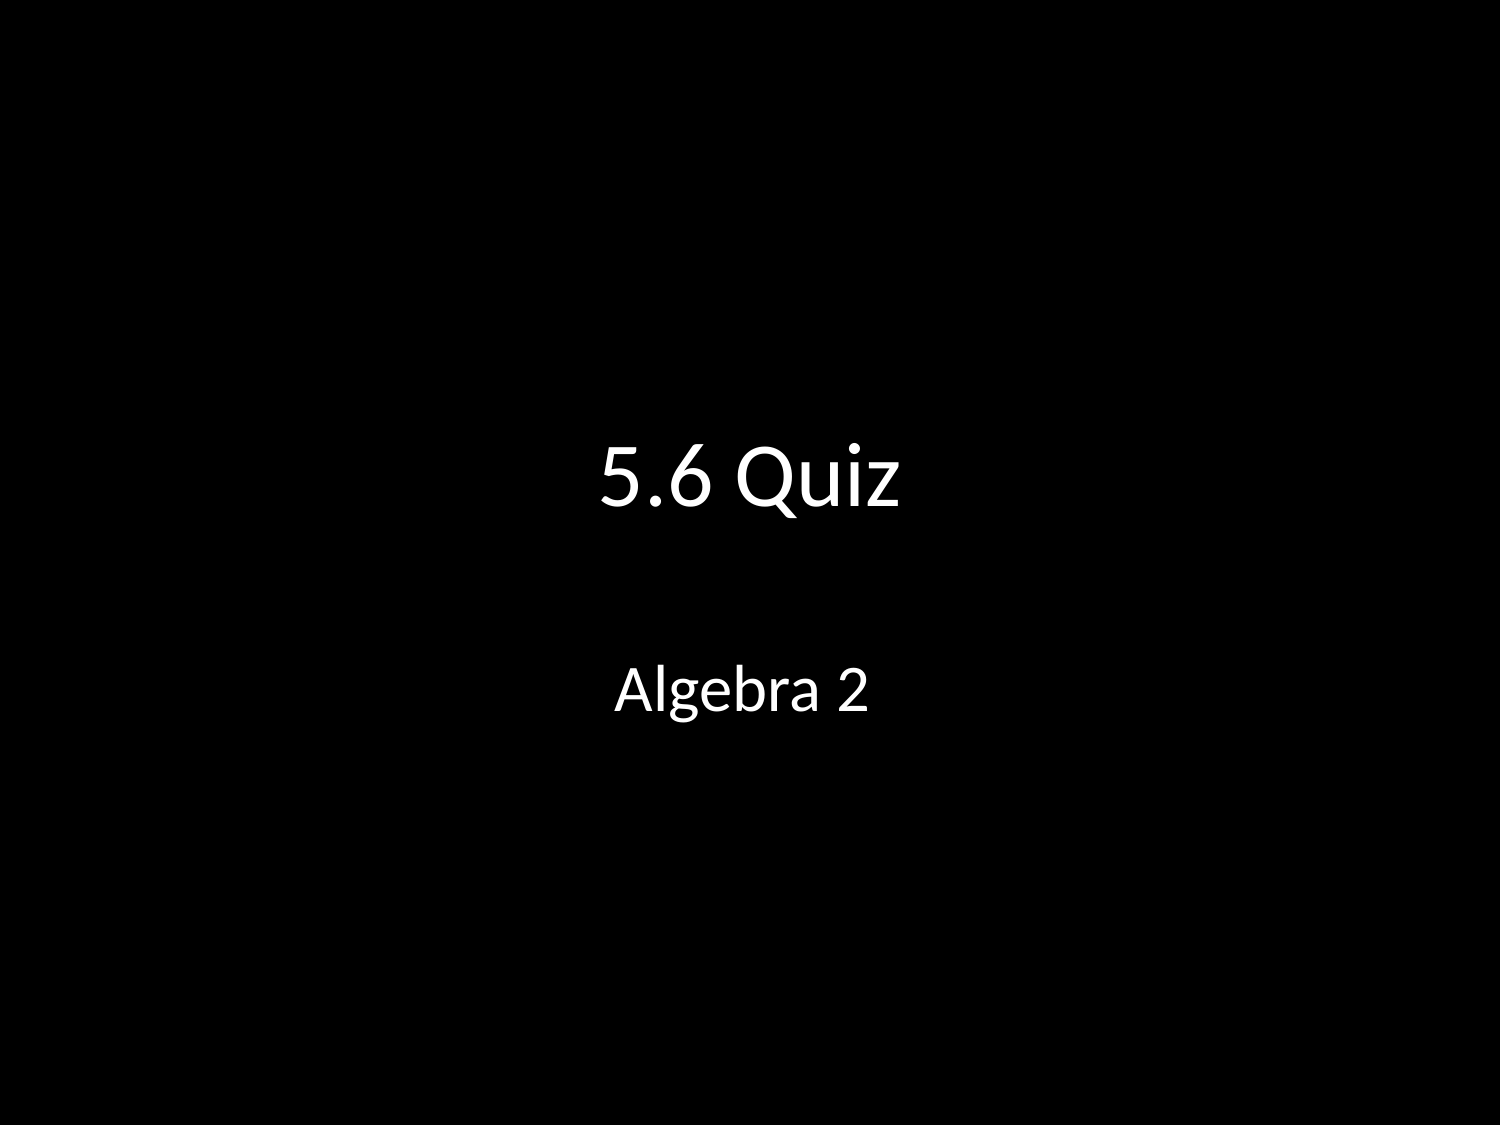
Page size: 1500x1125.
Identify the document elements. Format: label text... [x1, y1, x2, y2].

subtitle Algebra 2 [225, 637, 1275, 925]
title 5.6 Quiz [112, 349, 1388, 591]
